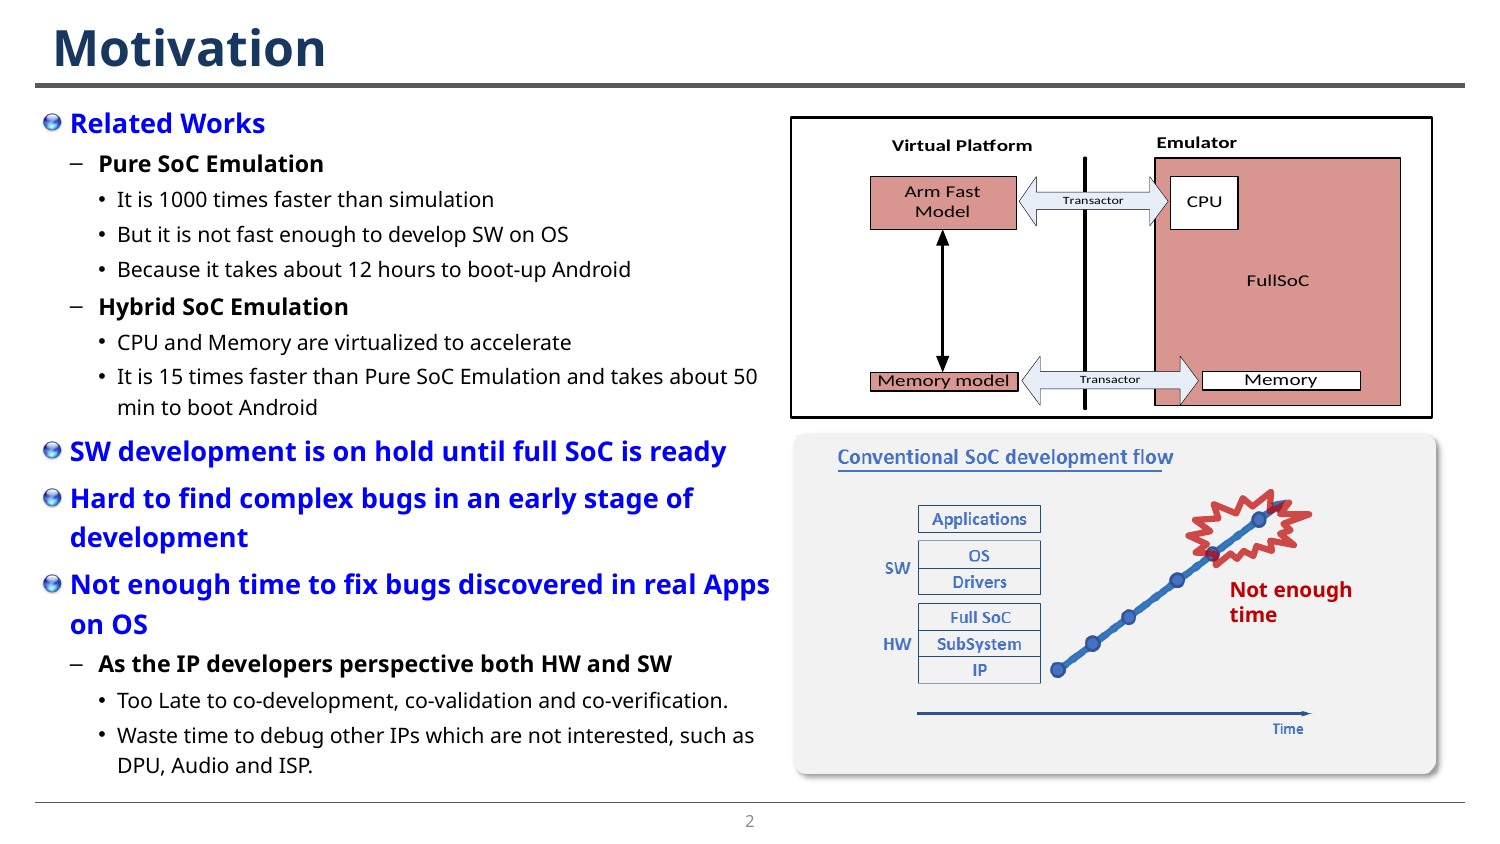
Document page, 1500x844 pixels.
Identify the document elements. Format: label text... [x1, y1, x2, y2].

picture [41, 487, 63, 509]
title Motivation [41, 12, 1392, 82]
picture [41, 112, 63, 133]
picture [41, 573, 63, 595]
list Related Works Pure SoC Emulation It is 1000 times faster than simulation But it is not fast enough to develop SW on OS Because it takes about 12 hours to boot-up Android Hybrid SoC Emulation CPU and Memory are virtualized to accelerate It is 15 times faster than Pure SoC Emulation and takes about 50 min to boot Android SW development is on hold until full SoC is ready Hard to find complex bugs in an early stage of development Not enough time to fix bugs discovered in real Apps on OS As the IP developers perspective both HW and SW Too Late to co-development, co-validation and co-verification. Waste time to debug other IPs which are not interested, such as DPU, Audio and ISP. [30, 94, 786, 794]
picture [786, 114, 1436, 421]
picture [41, 440, 63, 461]
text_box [788, 429, 1448, 785]
slide_number 2 [575, 806, 925, 839]
